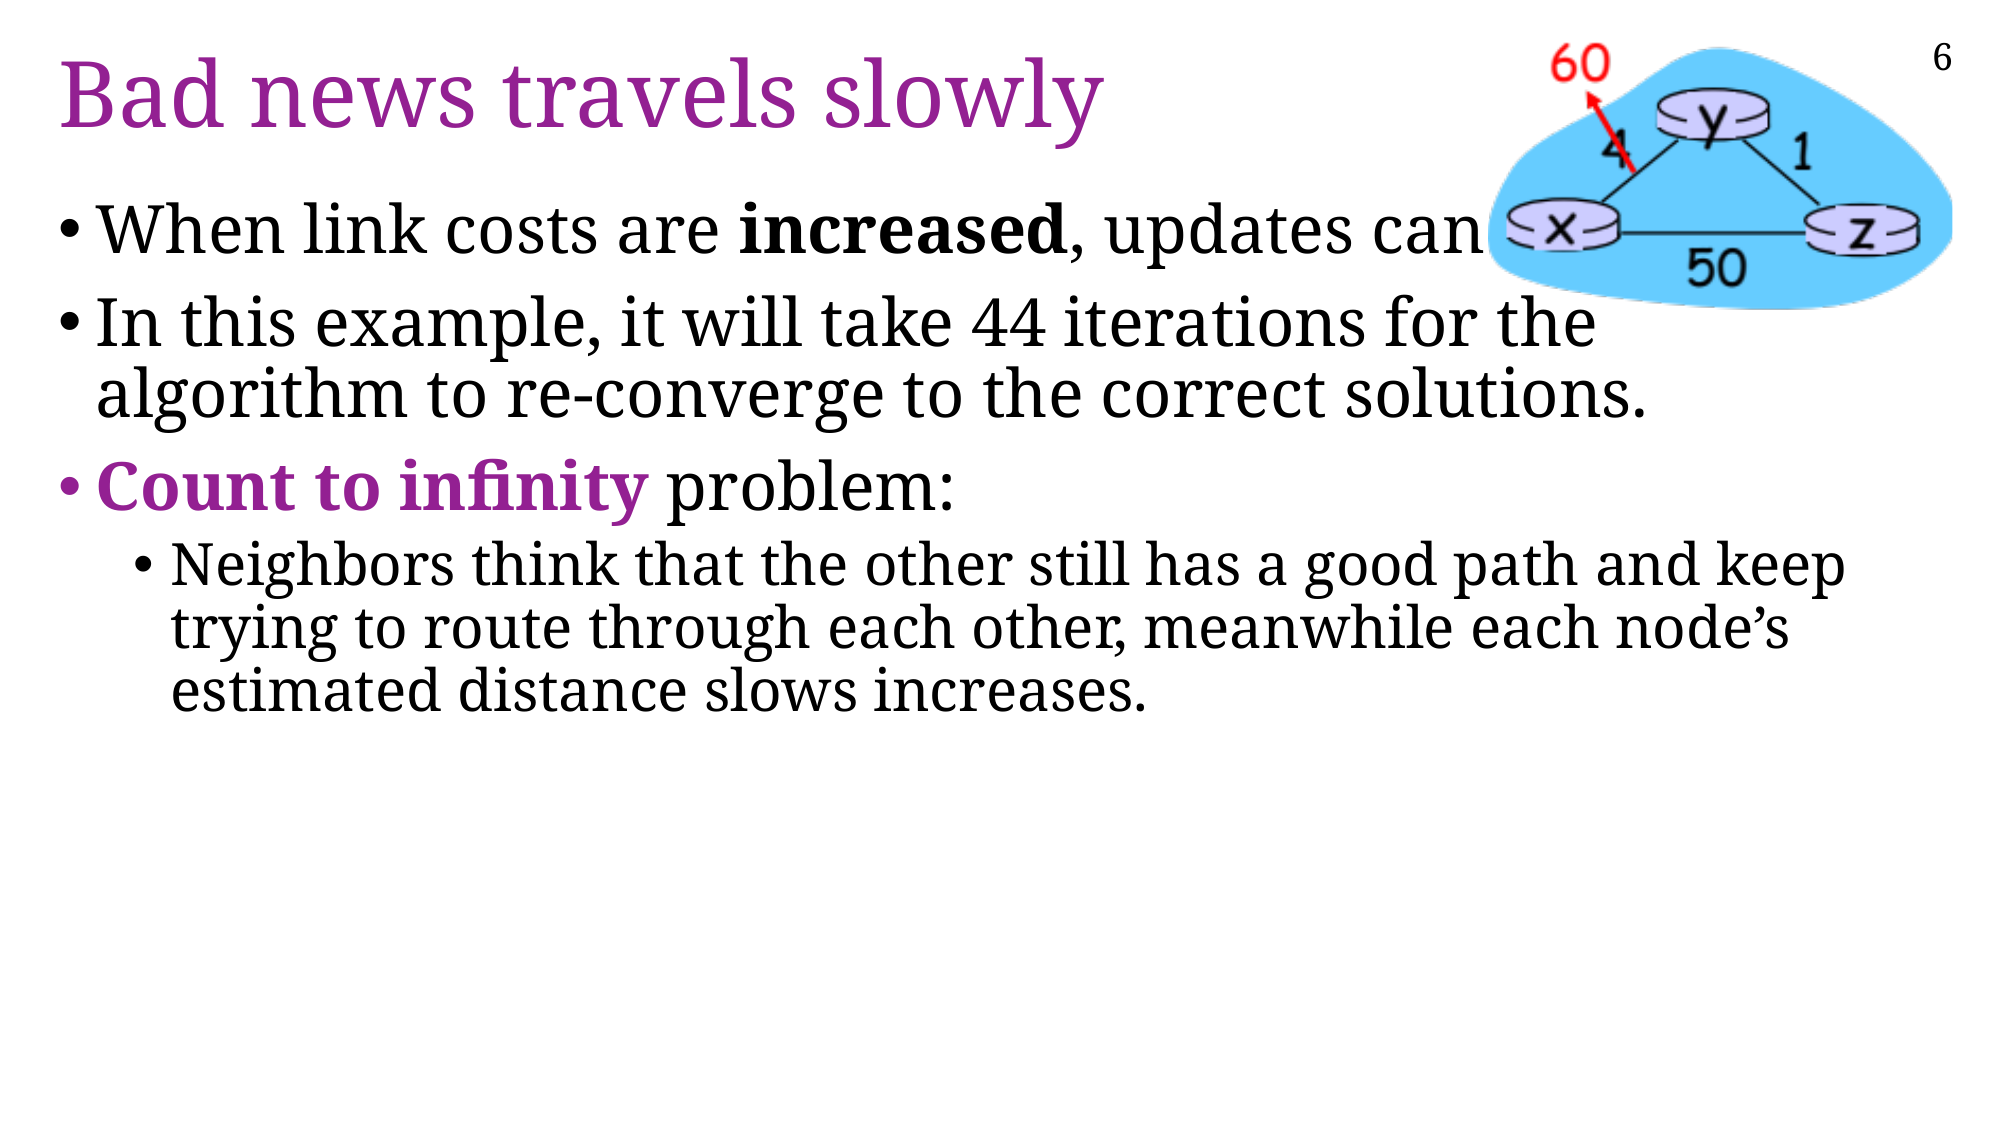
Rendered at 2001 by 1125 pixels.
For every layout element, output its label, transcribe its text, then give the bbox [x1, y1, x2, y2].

list When link costs are increased, updates can be slow. In this example, it will take 44 iterations for the algorithm to re-converge to the correct solutions. Count to infinity problem: Neighbors think that the other still has a good path and keep trying to route through each other, meanwhile each node’s estimated distance slows increases. [43, 188, 1953, 1106]
picture [1488, 12, 1953, 329]
title Bad news travels slowly [43, 25, 1488, 171]
